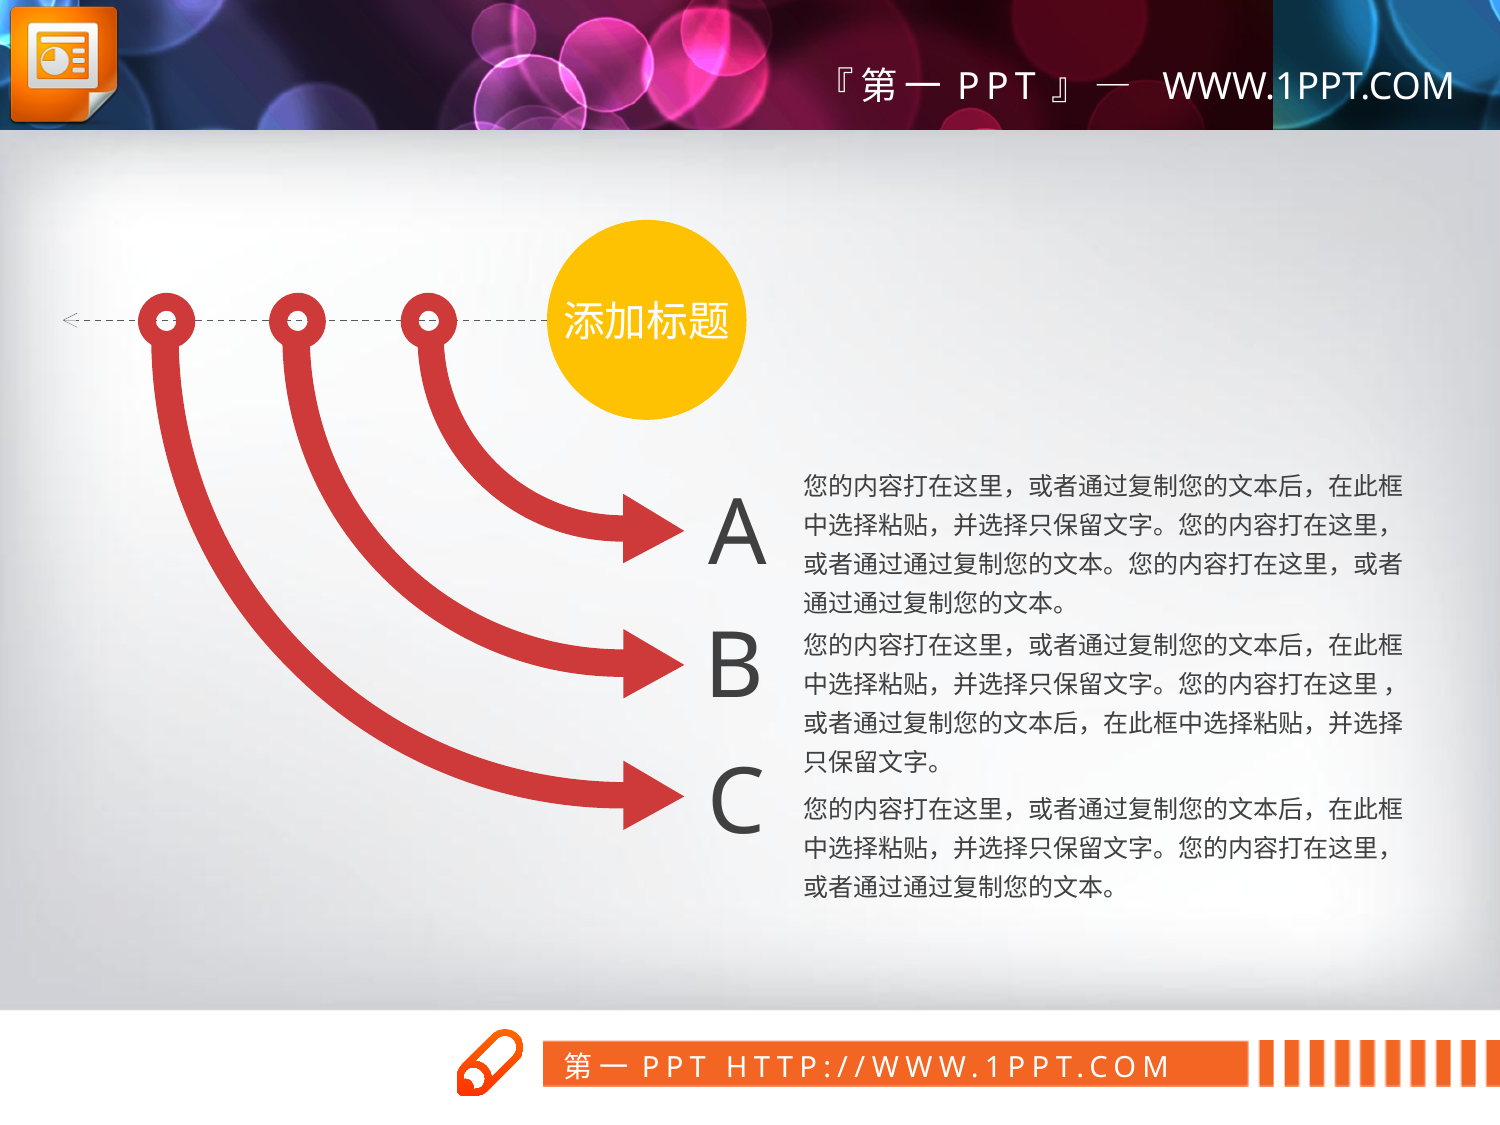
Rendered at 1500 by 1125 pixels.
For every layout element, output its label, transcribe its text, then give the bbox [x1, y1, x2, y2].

text_box 您的内容打在这里，或者通过复制您的文本后，在此框中选择粘贴，并选择只保留文字。您的内容打在这里 ，或者通过复制您的文本后，在此框中选择粘贴，并选择只保留文字。 [792, 615, 1425, 779]
text_box C [695, 736, 777, 859]
text_box 您的内容打在这里，或者通过复制您的文本后，在此框中选择粘贴，并选择只保留文字。您的内容打在这里，或者通过通过复制您的文本。 [792, 779, 1425, 908]
text_box A [696, 467, 779, 589]
text_box [269, 292, 326, 346]
text_box [151, 335, 685, 831]
text_box 您的内容打在这里，或者通过复制您的文本后，在此框中选择粘贴，并选择只保留文字。您的内容打在这里，或者通过通过复制您的文本。您的内容打在这里，或者通过通过复制您的文本。 [792, 456, 1425, 615]
text_box 添加标题 [547, 219, 747, 420]
text_box [417, 335, 685, 564]
text_box B [692, 599, 776, 722]
text_box [138, 292, 196, 347]
text_box [400, 292, 457, 347]
text_box [282, 335, 685, 699]
picture [543, 1040, 1500, 1087]
picture [0, 0, 1500, 1012]
